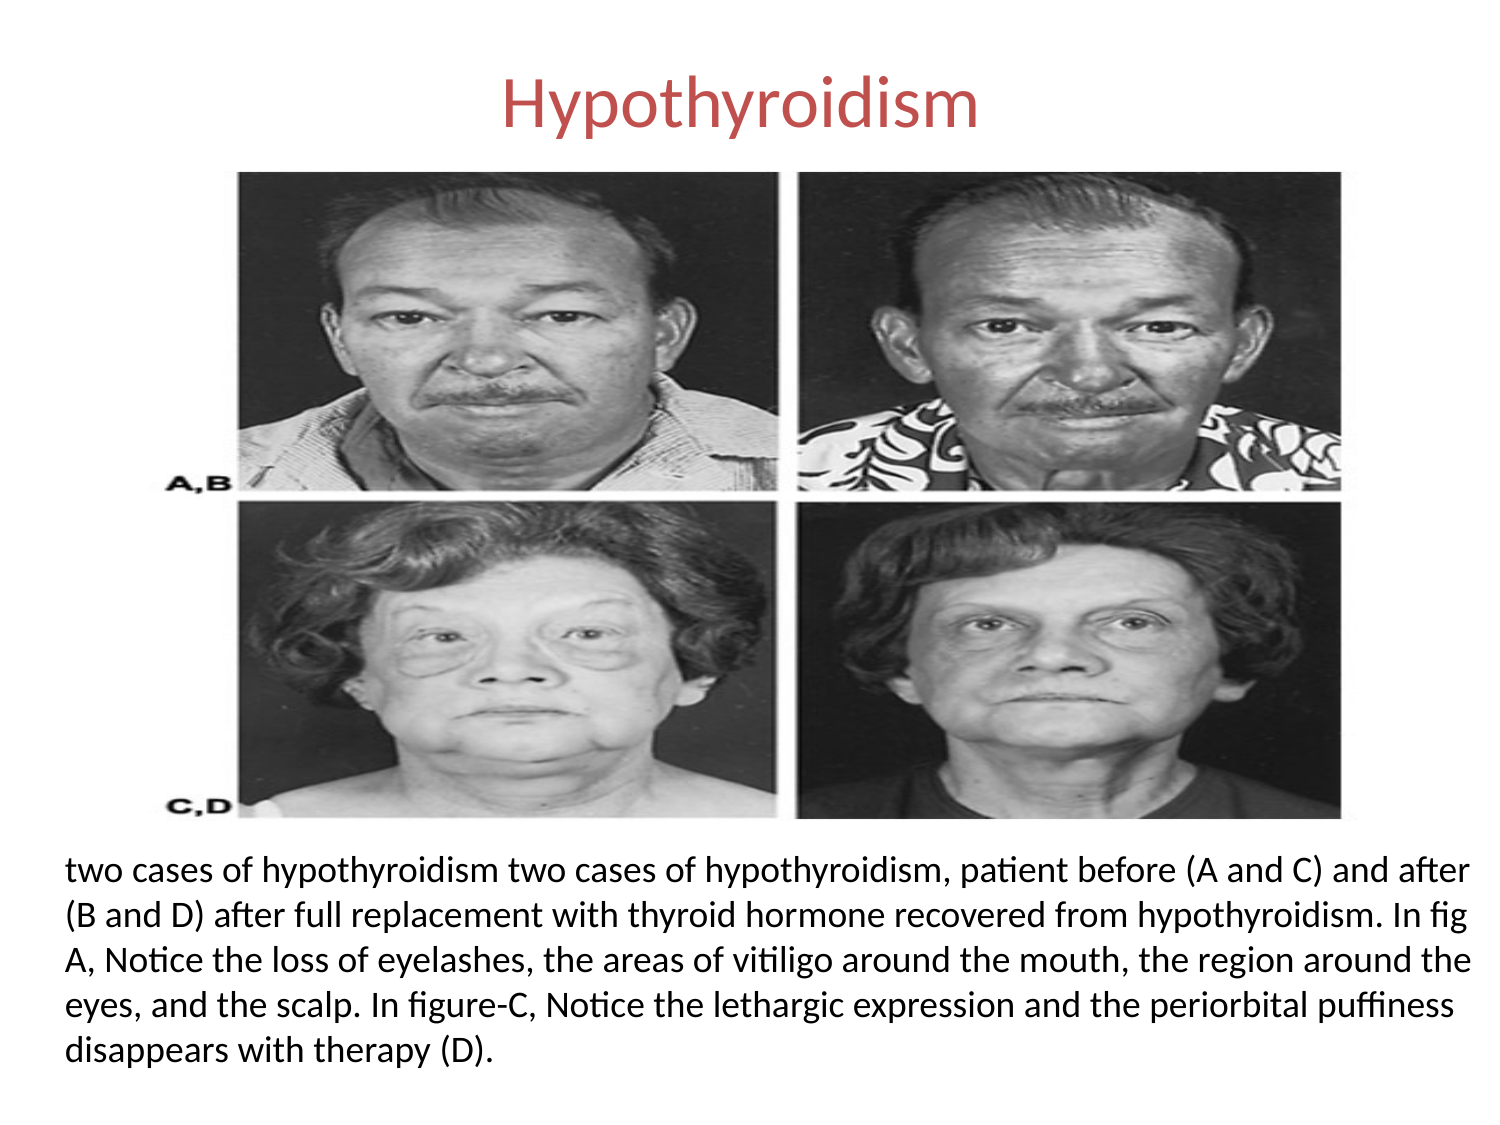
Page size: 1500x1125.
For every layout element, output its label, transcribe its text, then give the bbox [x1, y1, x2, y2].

text_box two cases of hypothyroidism two cases of hypothyroidism, patient before (A and C) and after (B and D) after full replacement with thyroid hormone recovered from hypothyroidism. In fig A, Notice the loss of eyelashes, the areas of vitiligo around the mouth, the region around the eyes, and the scalp. In figure-C, Notice the lethargic expression and the periorbital puffiness disappears with therapy (D). [50, 837, 1500, 1077]
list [112, 162, 1437, 838]
title Hypothyroidism [75, 45, 1425, 150]
